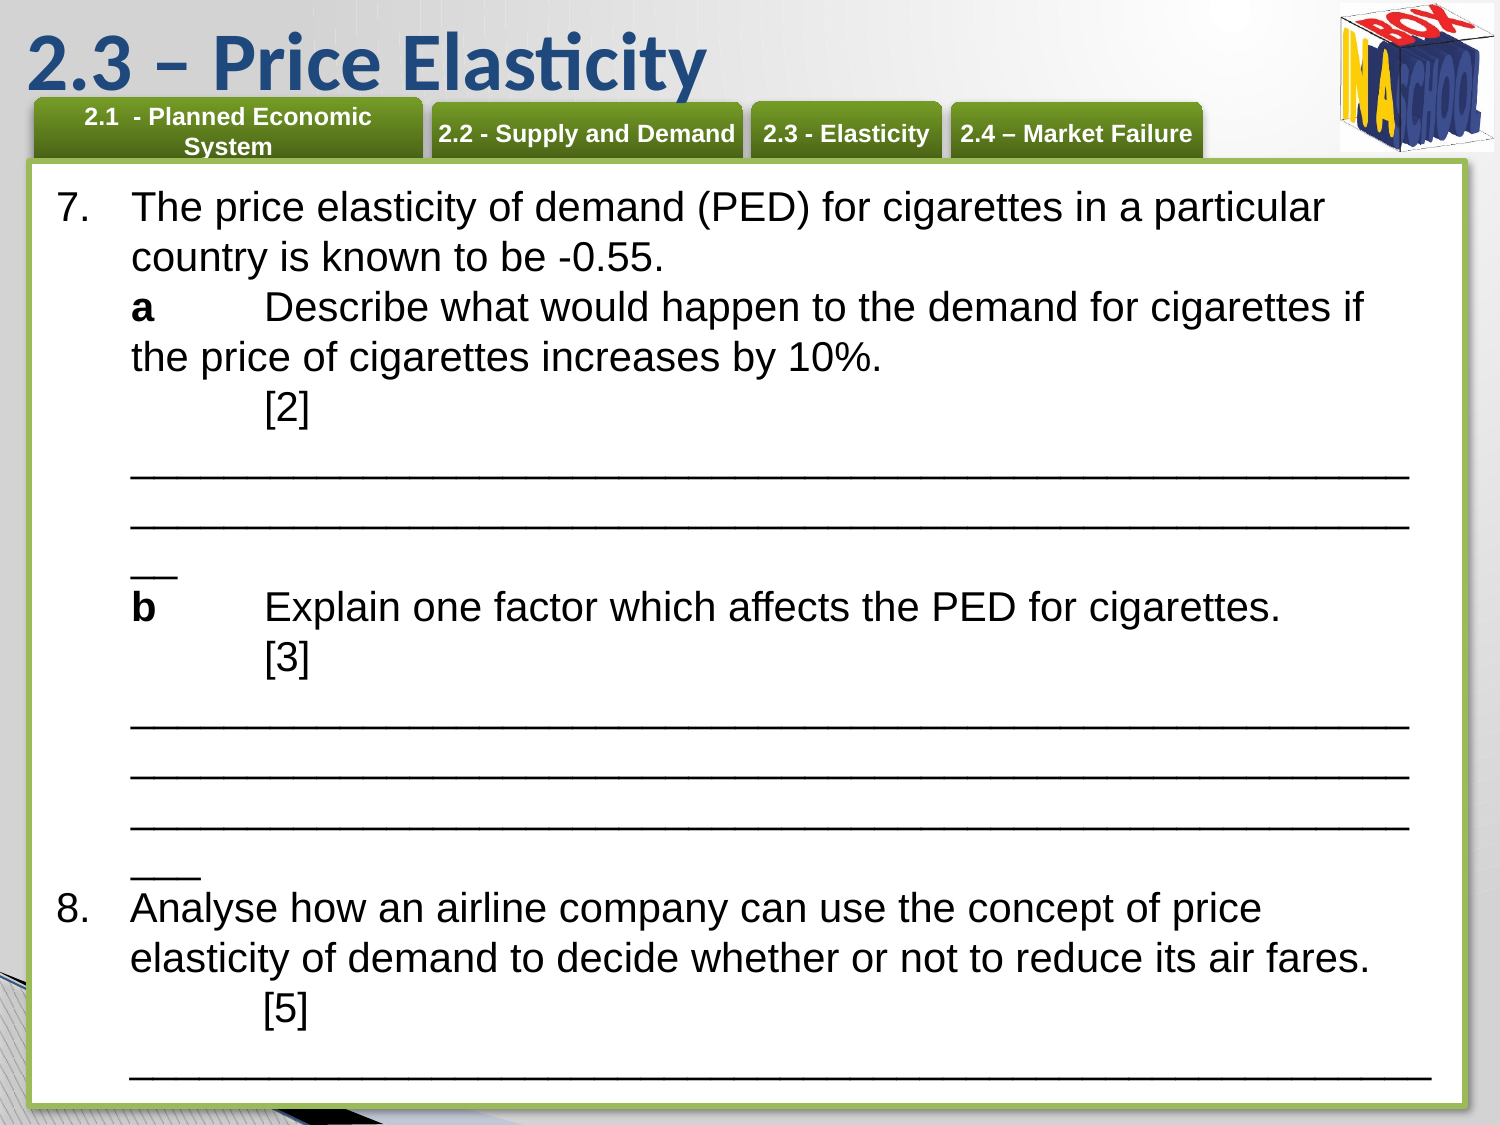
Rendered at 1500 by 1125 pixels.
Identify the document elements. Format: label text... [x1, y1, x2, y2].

title 2.3 – Price Elasticity [11, 11, 1465, 102]
picture [1340, 3, 1495, 152]
text_box The price elasticity of demand (PED) for cigarettes in a particular country is known to be -0.55. a Describe what would happen to the demand for cigarettes if the price of cigarettes increases by 10%. [2] ________________________________________________________________________________________________________________ b Explain one factor which affects the PED for cigarettes. [3] ________________________________________________________________________________________________________________________________________________________________________ Analyse how an airline company can use the concept of price elasticity of demand to decide whether or not to reduce its air fares. [5] ________________________________________________________________________________________________________________________________________________________________________________________________________________________________________________________________________________________________________________________________________________ [41, 172, 1447, 1125]
